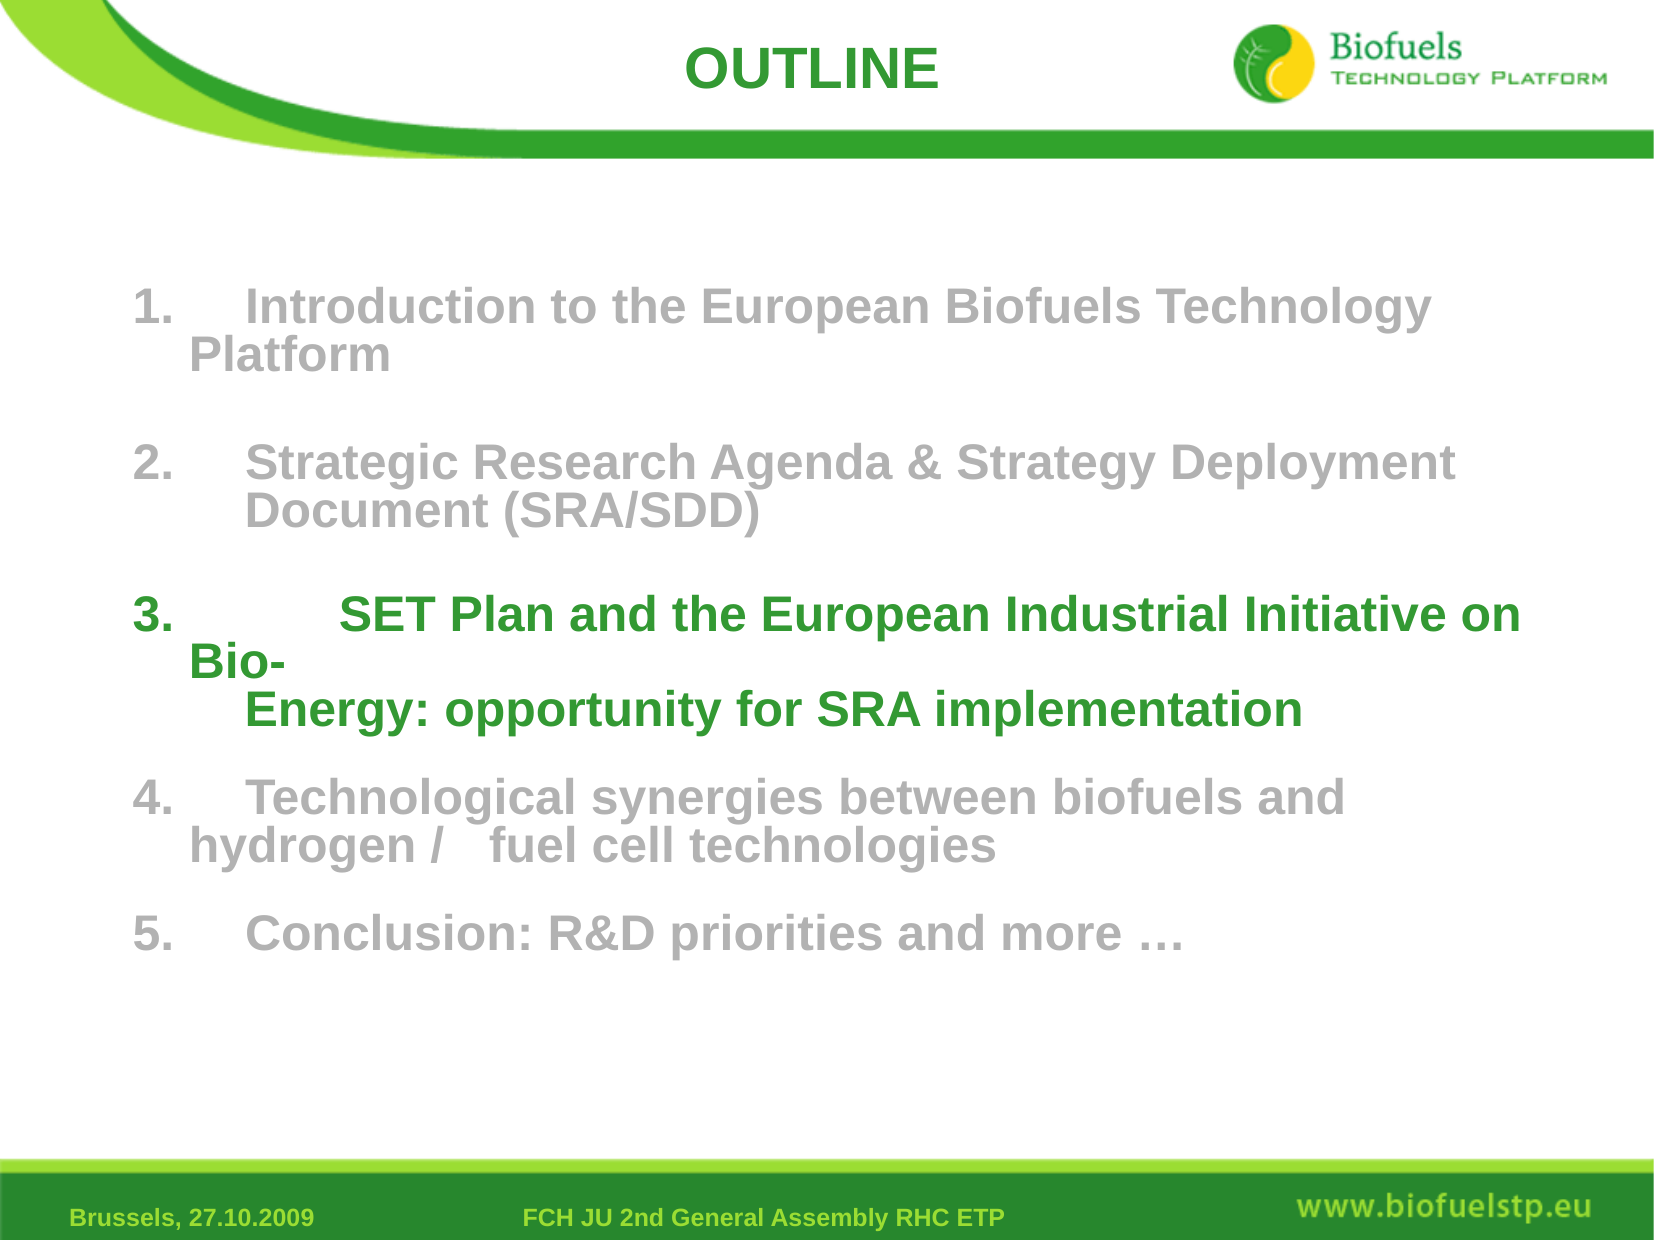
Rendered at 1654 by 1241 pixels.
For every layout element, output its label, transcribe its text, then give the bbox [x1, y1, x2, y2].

text_box Introduction to the European Biofuels Technology Platform Strategic Research Agenda & Strategy Deployment Document (SRA/SDD) SET Plan and the European Industrial Initiative on Bio- Energy: opportunity for SRA implementation Technological synergies between biofuels and hydrogen / fuel cell technologies Conclusion: R&D priorities and more … [82, 277, 1595, 968]
text_box [41, 224, 1654, 738]
picture [0, 0, 1654, 1240]
text_box [374, 0, 1654, 125]
text_box OUTLINE [337, 29, 1288, 110]
